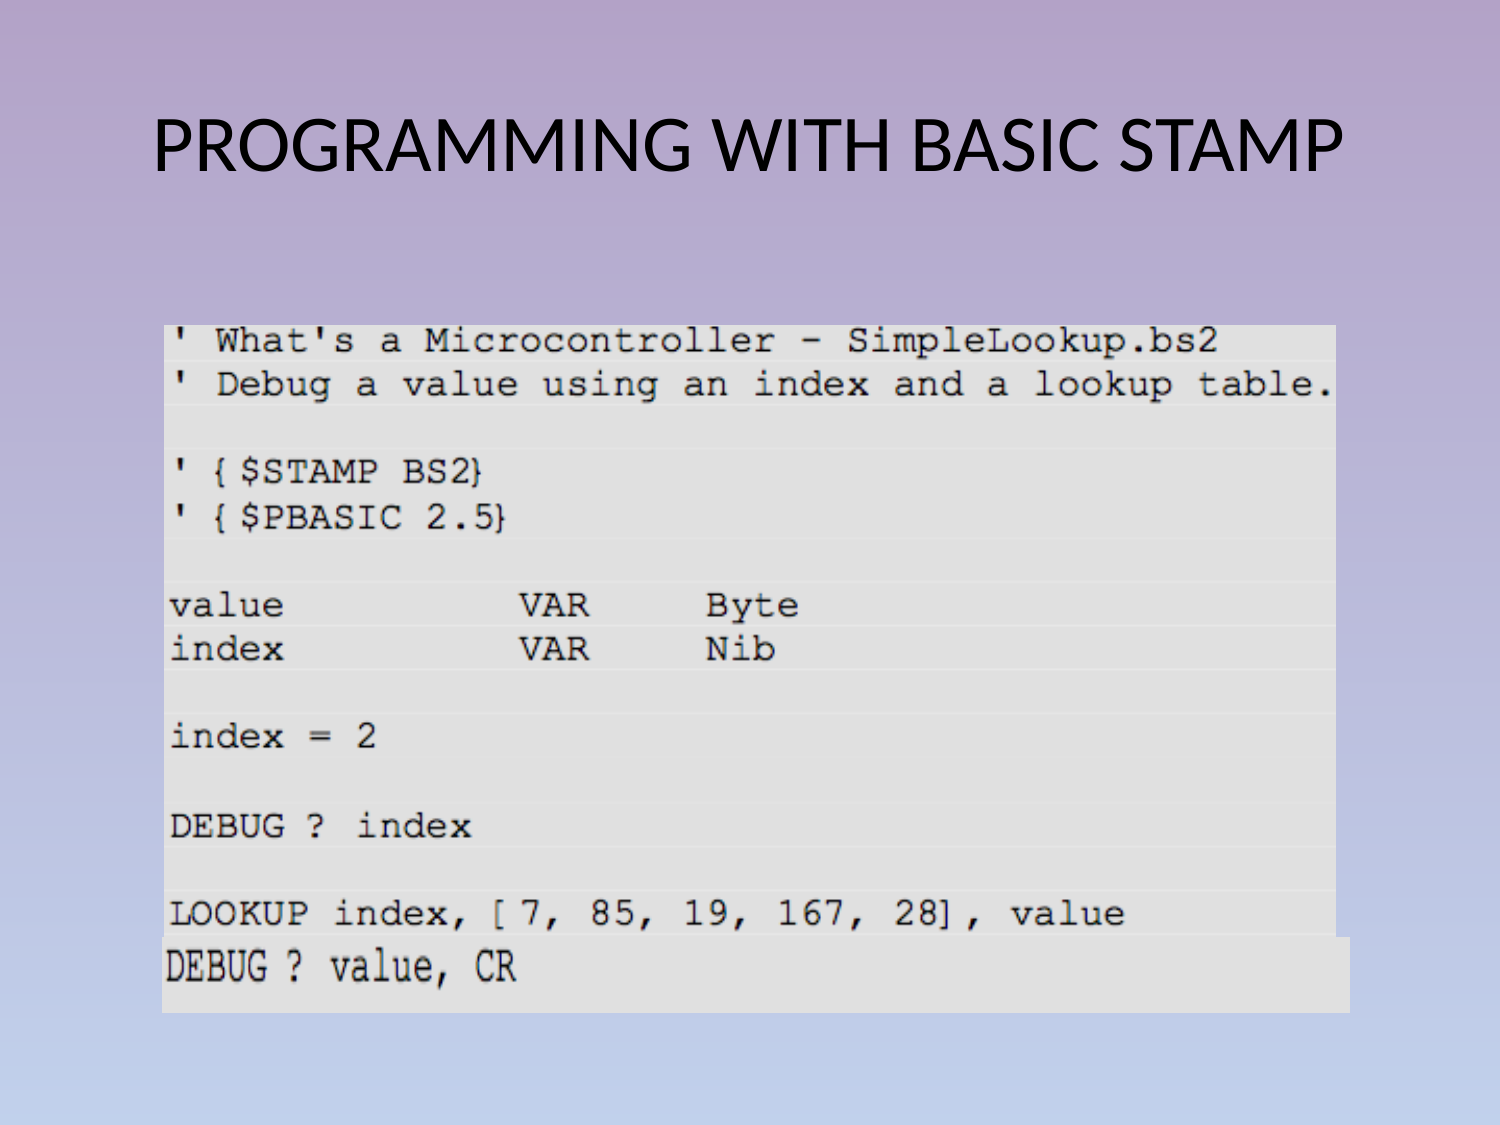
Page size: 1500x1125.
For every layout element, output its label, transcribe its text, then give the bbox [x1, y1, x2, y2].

title PROGRAMMING WITH BASIC STAMP [75, 45, 1425, 233]
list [164, 325, 1336, 935]
picture [162, 937, 1351, 1013]
